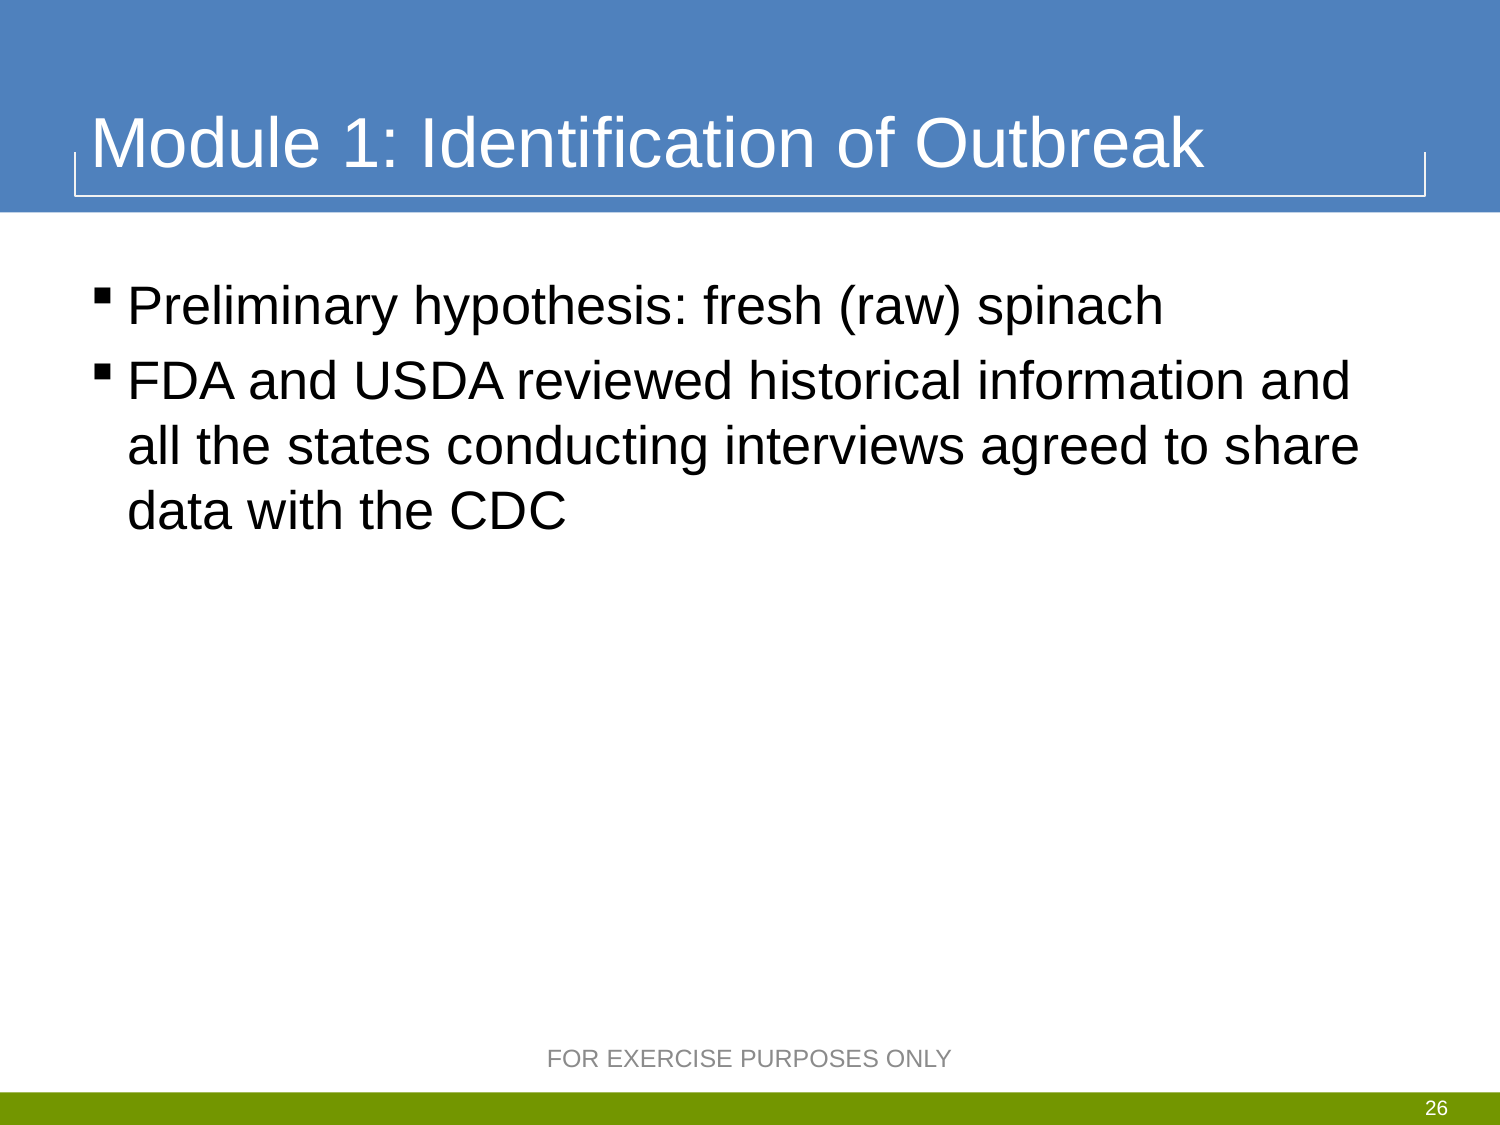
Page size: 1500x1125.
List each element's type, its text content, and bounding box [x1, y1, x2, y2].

list Preliminary hypothesis: fresh (raw) spinach FDA and USDA reviewed historical information and all the states conducting interviews agreed to share data with the CDC [74, 262, 1426, 1006]
footer FOR EXERCISE PURPOSES ONLY [512, 1042, 988, 1103]
title Module 1: Identification of Outbreak [74, 44, 1426, 233]
